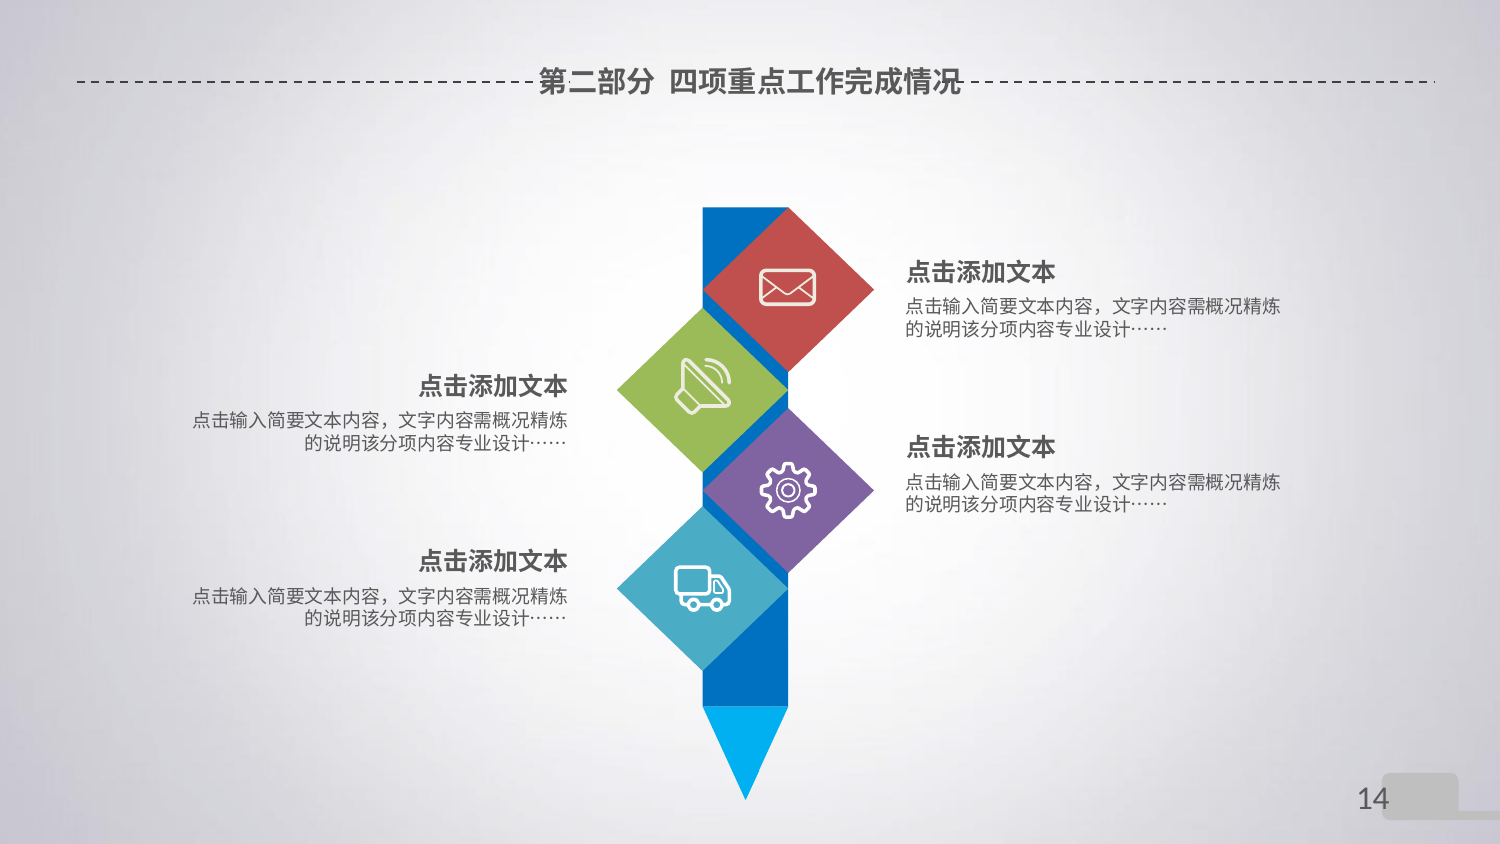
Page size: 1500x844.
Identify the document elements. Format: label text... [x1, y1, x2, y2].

text_box 点击添加文本 [403, 538, 584, 584]
text_box 点击添加文本 [891, 424, 1072, 463]
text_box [616, 506, 789, 672]
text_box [702, 207, 875, 373]
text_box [616, 307, 789, 473]
text_box 点击添加文本 [891, 248, 1072, 287]
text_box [702, 407, 875, 574]
text_box 点击输入简要文本内容，文字内容需概况精炼的说明该分项内容专业设计…… [890, 463, 1296, 523]
title 第二部分 四项重点工作完成情况 [18, 52, 1483, 110]
text_box 点击输入简要文本内容，文字内容需概况精炼的说明该分项内容专业设计…… [177, 401, 582, 462]
text_box 点击输入简要文本内容，文字内容需概况精炼的说明该分项内容专业设计…… [177, 577, 582, 637]
picture [0, 0, 1500, 844]
text_box 点击输入简要文本内容，文字内容需概况精炼的说明该分项内容专业设计…… [890, 287, 1296, 348]
text_box 点击添加文本 [403, 362, 584, 408]
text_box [702, 680, 789, 801]
